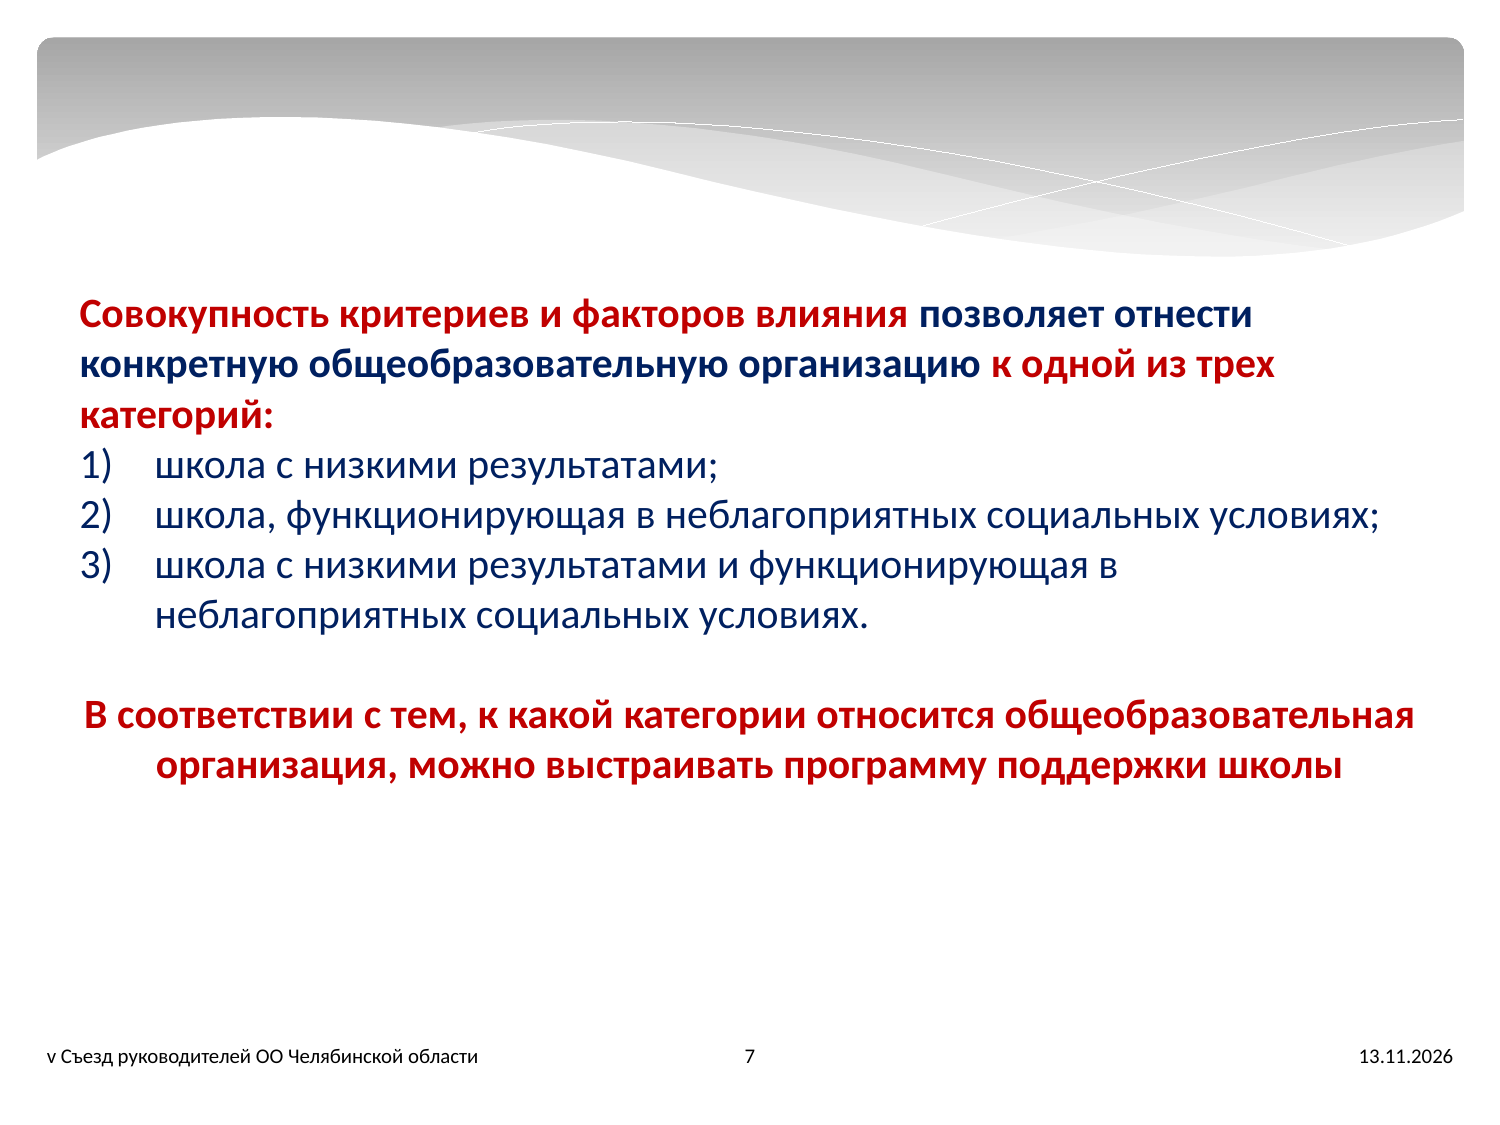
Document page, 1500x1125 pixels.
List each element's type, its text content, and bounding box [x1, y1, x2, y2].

footer v Съезд руководителей ОО Челябинской области [31, 1025, 653, 1086]
text_box Совокупность критериев и факторов влияния позволяет отнести конкретную общеобразовательную организацию к одной из трех категорий: школа с низкими результатами; школа, функционирующая в неблагоприятных социальных условиях; школа с низкими результатами и функционирующая в неблагоприятных социальных условиях. В соответствии с тем, к какой категории относится общеобразовательная организация, можно выстраивать программу поддержки школы [64, 278, 1436, 839]
slide_number 7 [654, 1025, 846, 1086]
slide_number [847, 1025, 1469, 1086]
